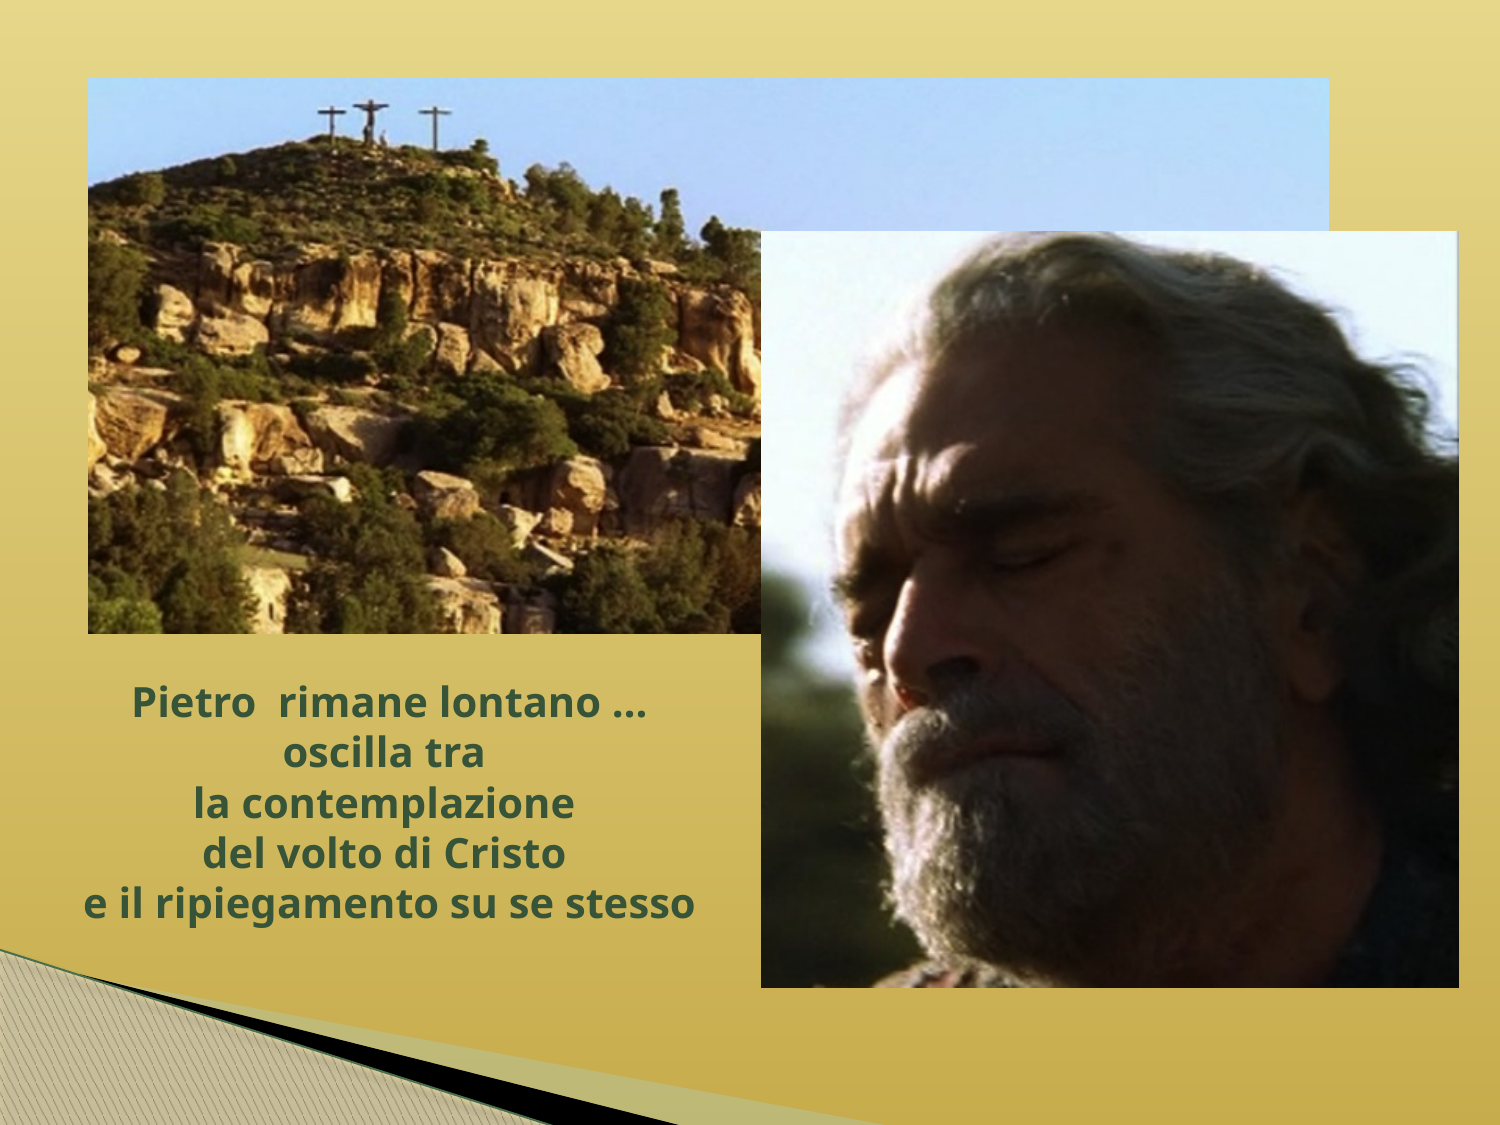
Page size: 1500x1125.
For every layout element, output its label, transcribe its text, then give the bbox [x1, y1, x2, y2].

text_box Pietro rimane lontano … oscilla tra la contemplazione del volto di Cristo e il ripiegamento su se stesso [68, 668, 712, 934]
picture [88, 77, 1459, 988]
